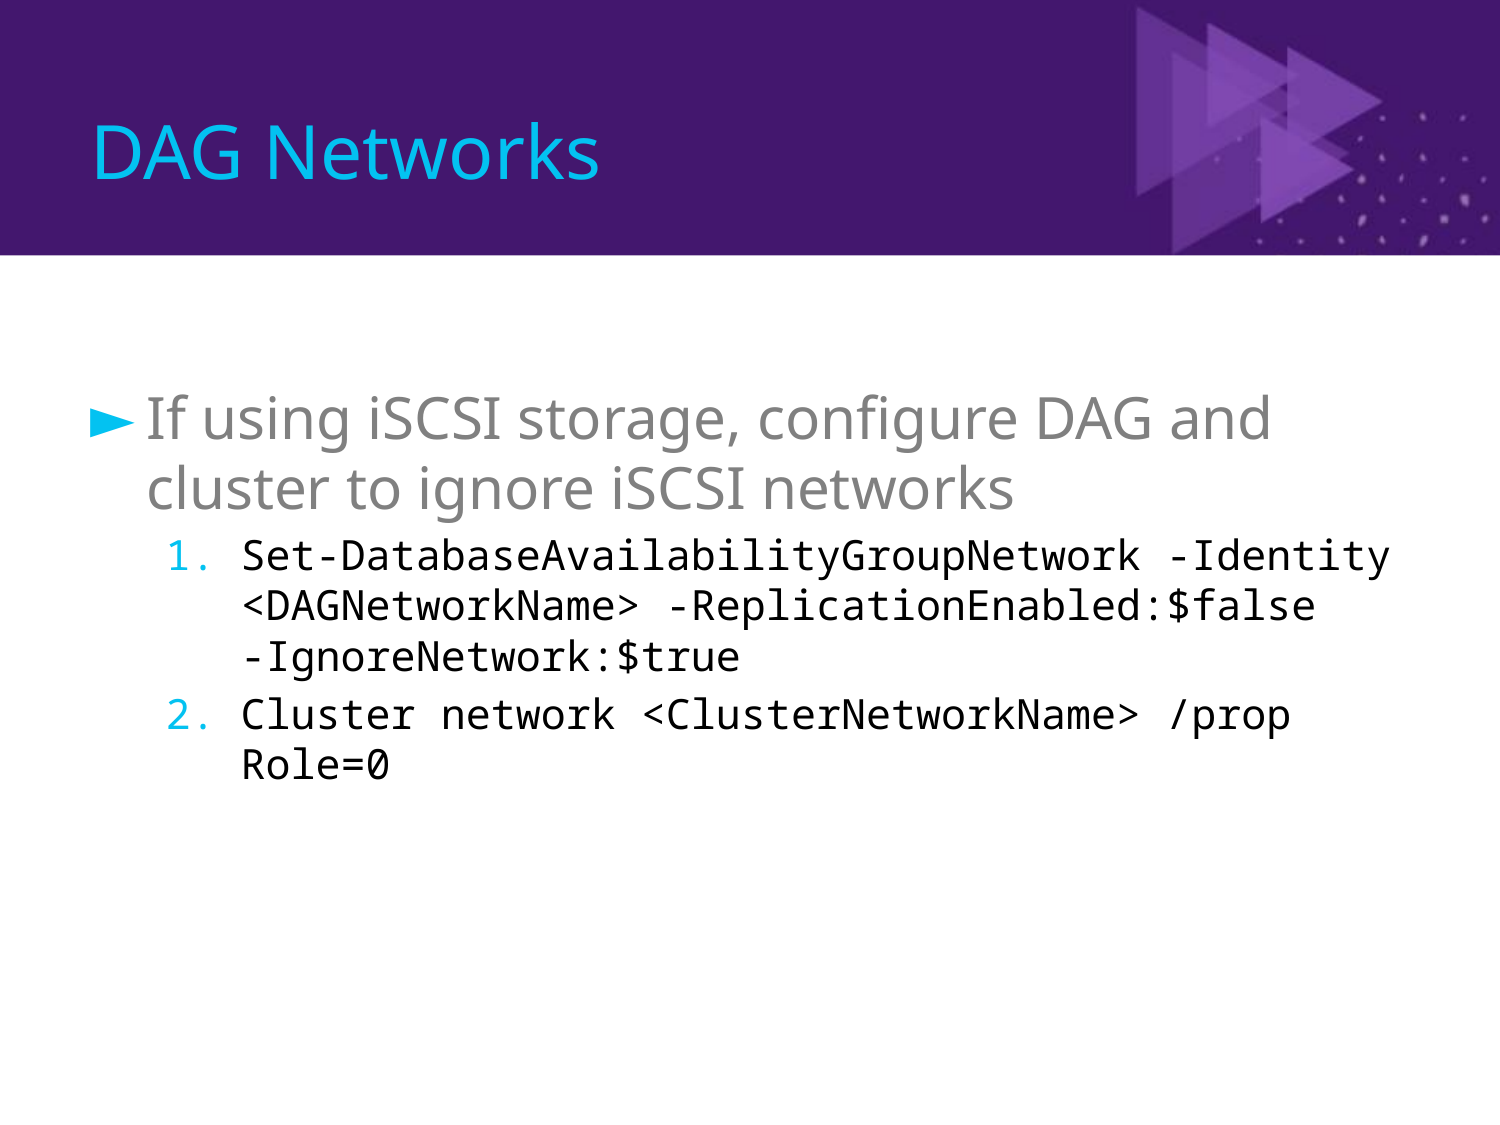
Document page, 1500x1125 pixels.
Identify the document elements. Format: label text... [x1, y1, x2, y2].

title DAG Networks [75, 56, 1425, 244]
list If using iSCSI storage, configure DAG and cluster to ignore iSCSI networks Set-DatabaseAvailabilityGroupNetwork -Identity <DAGNetworkName> -ReplicationEnabled:$false -IgnoreNetwork:$true Cluster network <ClusterNetworkName> /prop Role=0 [75, 373, 1447, 1005]
picture [0, 0, 1500, 255]
